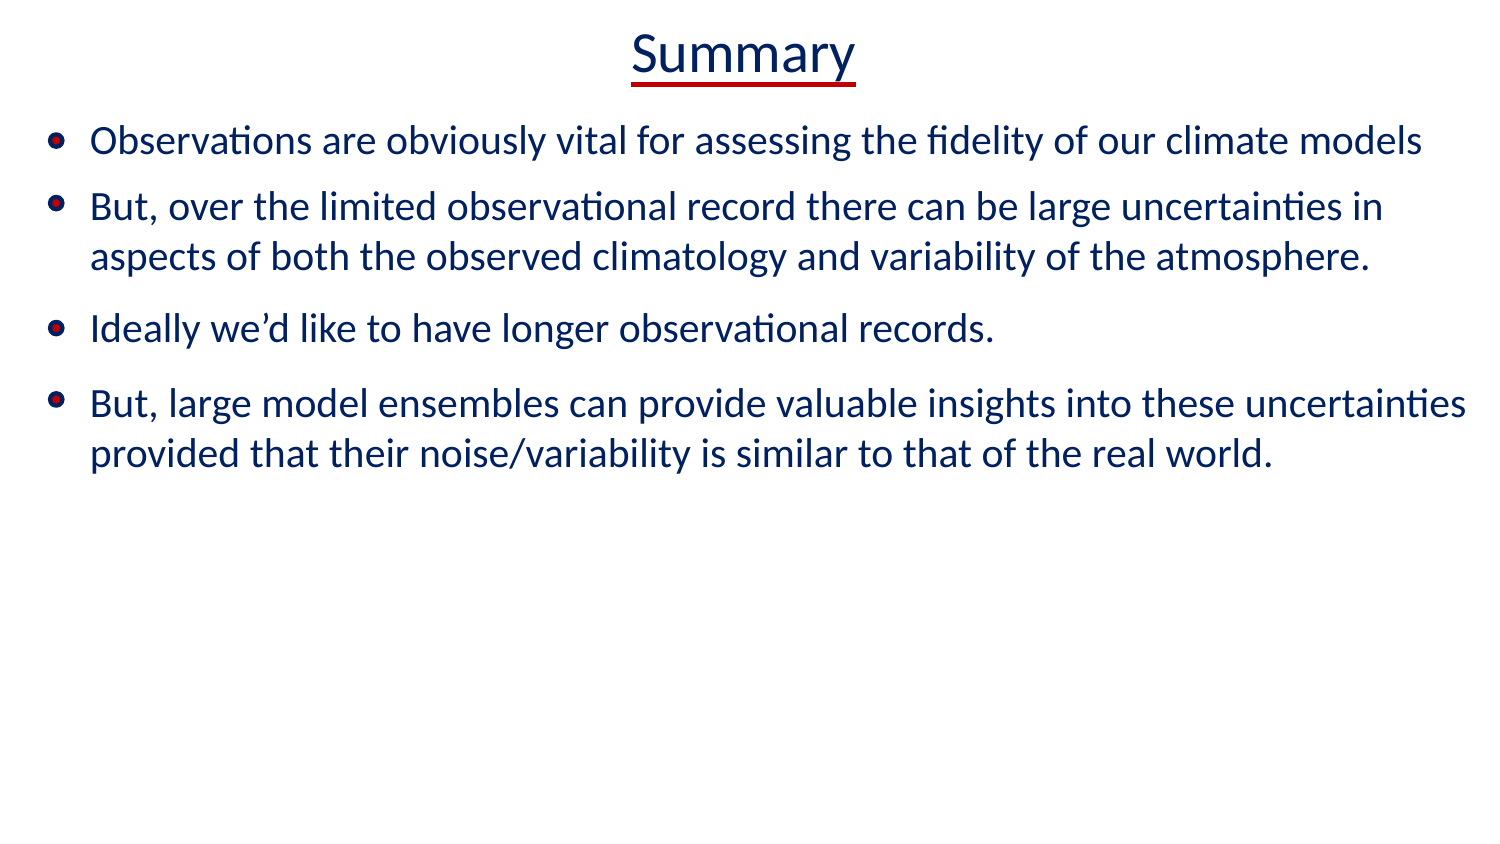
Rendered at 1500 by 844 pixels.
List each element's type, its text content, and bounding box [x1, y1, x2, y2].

text_box [47, 391, 65, 408]
text_box Summary [12, 6, 1475, 91]
text_box But, over the limited observational record there can be large uncertainties in aspects of both the observed climatology and variability of the atmosphere. [74, 171, 1488, 287]
text_box Ideally we’d like to have longer observational records. [74, 293, 1488, 358]
text_box Observations are obviously vital for assessing the fidelity of our climate models [74, 105, 1488, 170]
text_box [47, 132, 65, 149]
text_box But, large model ensembles can provide valuable insights into these uncertainties provided that their noise/variability is similar to that of the real world. [74, 368, 1488, 483]
text_box [47, 194, 65, 212]
text_box [47, 319, 65, 337]
